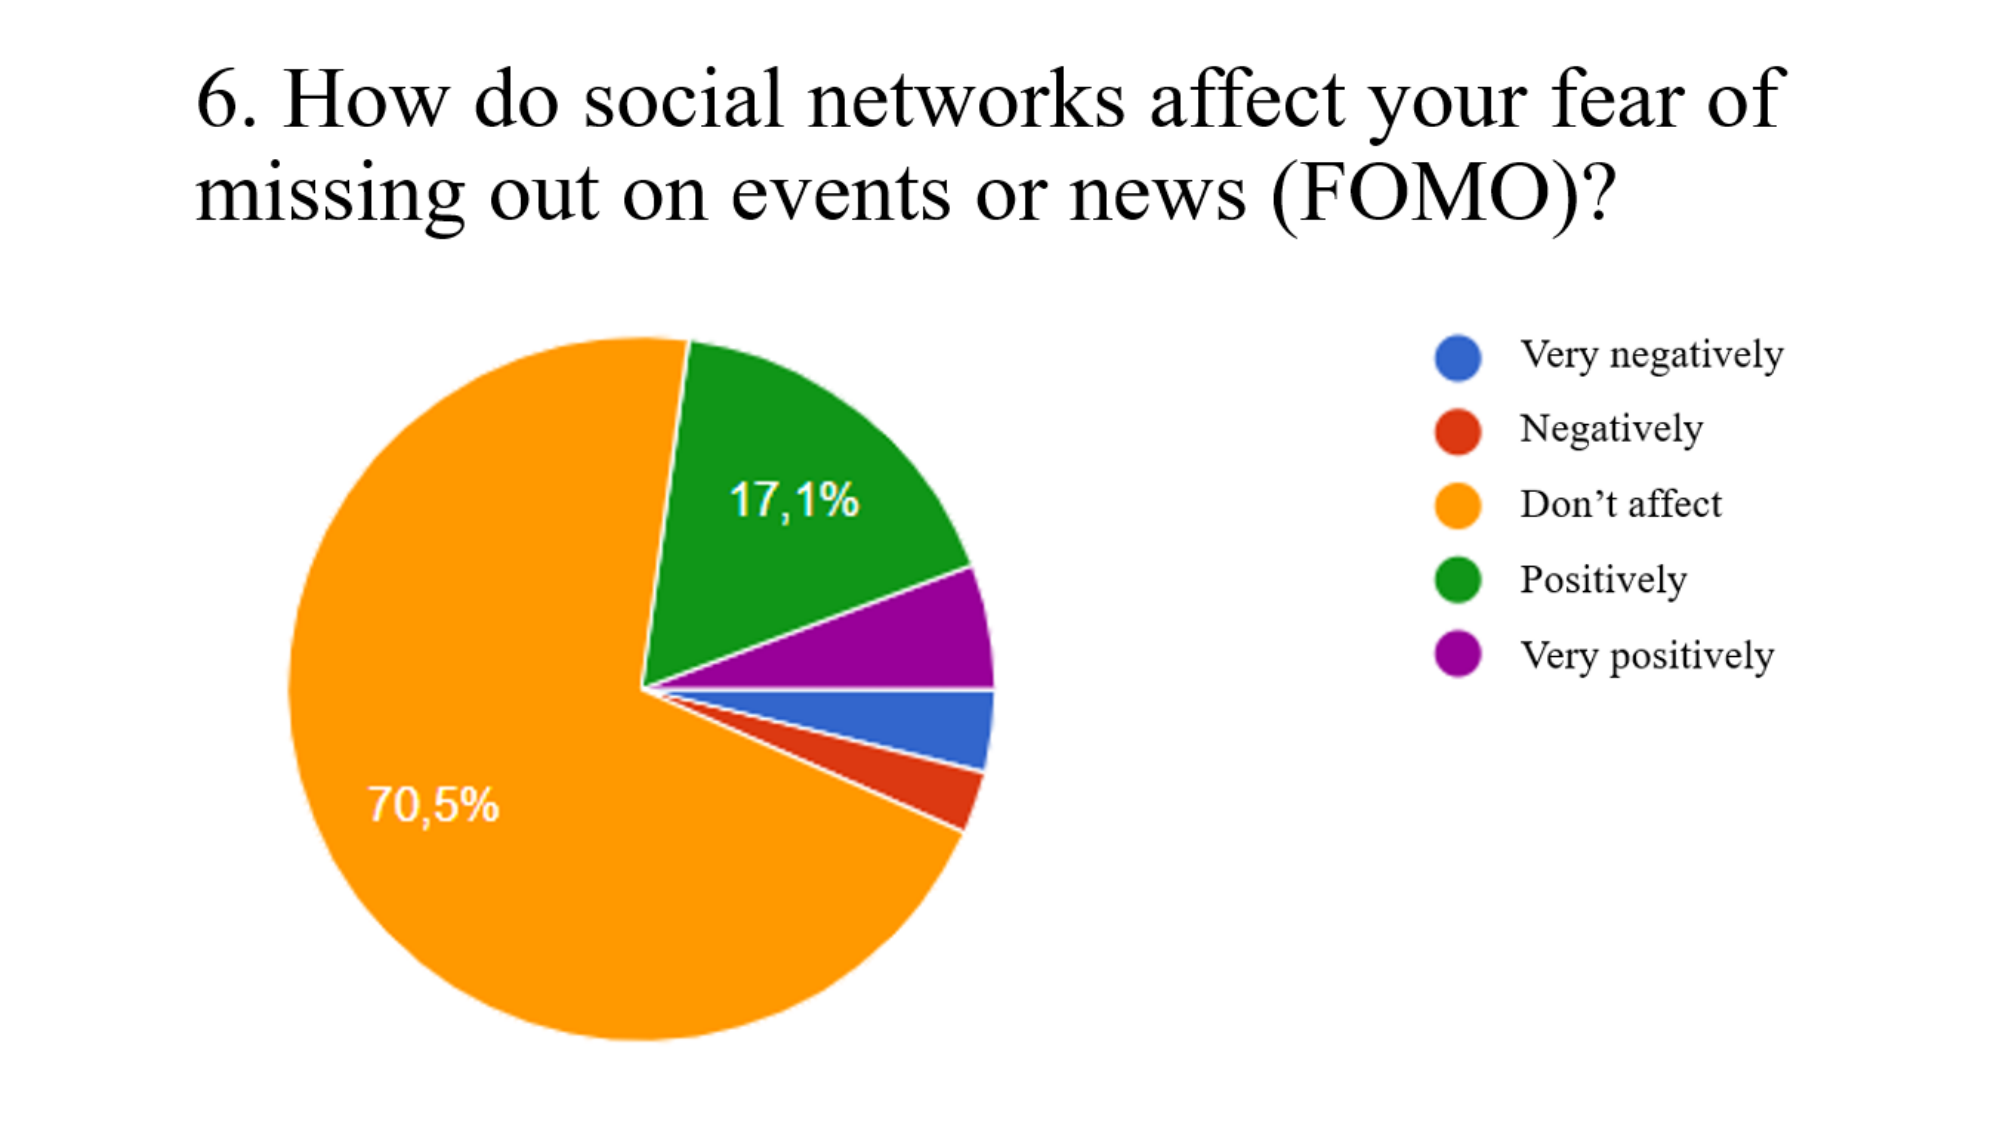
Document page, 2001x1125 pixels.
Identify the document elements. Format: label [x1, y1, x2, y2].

picture [144, 26, 1854, 1099]
